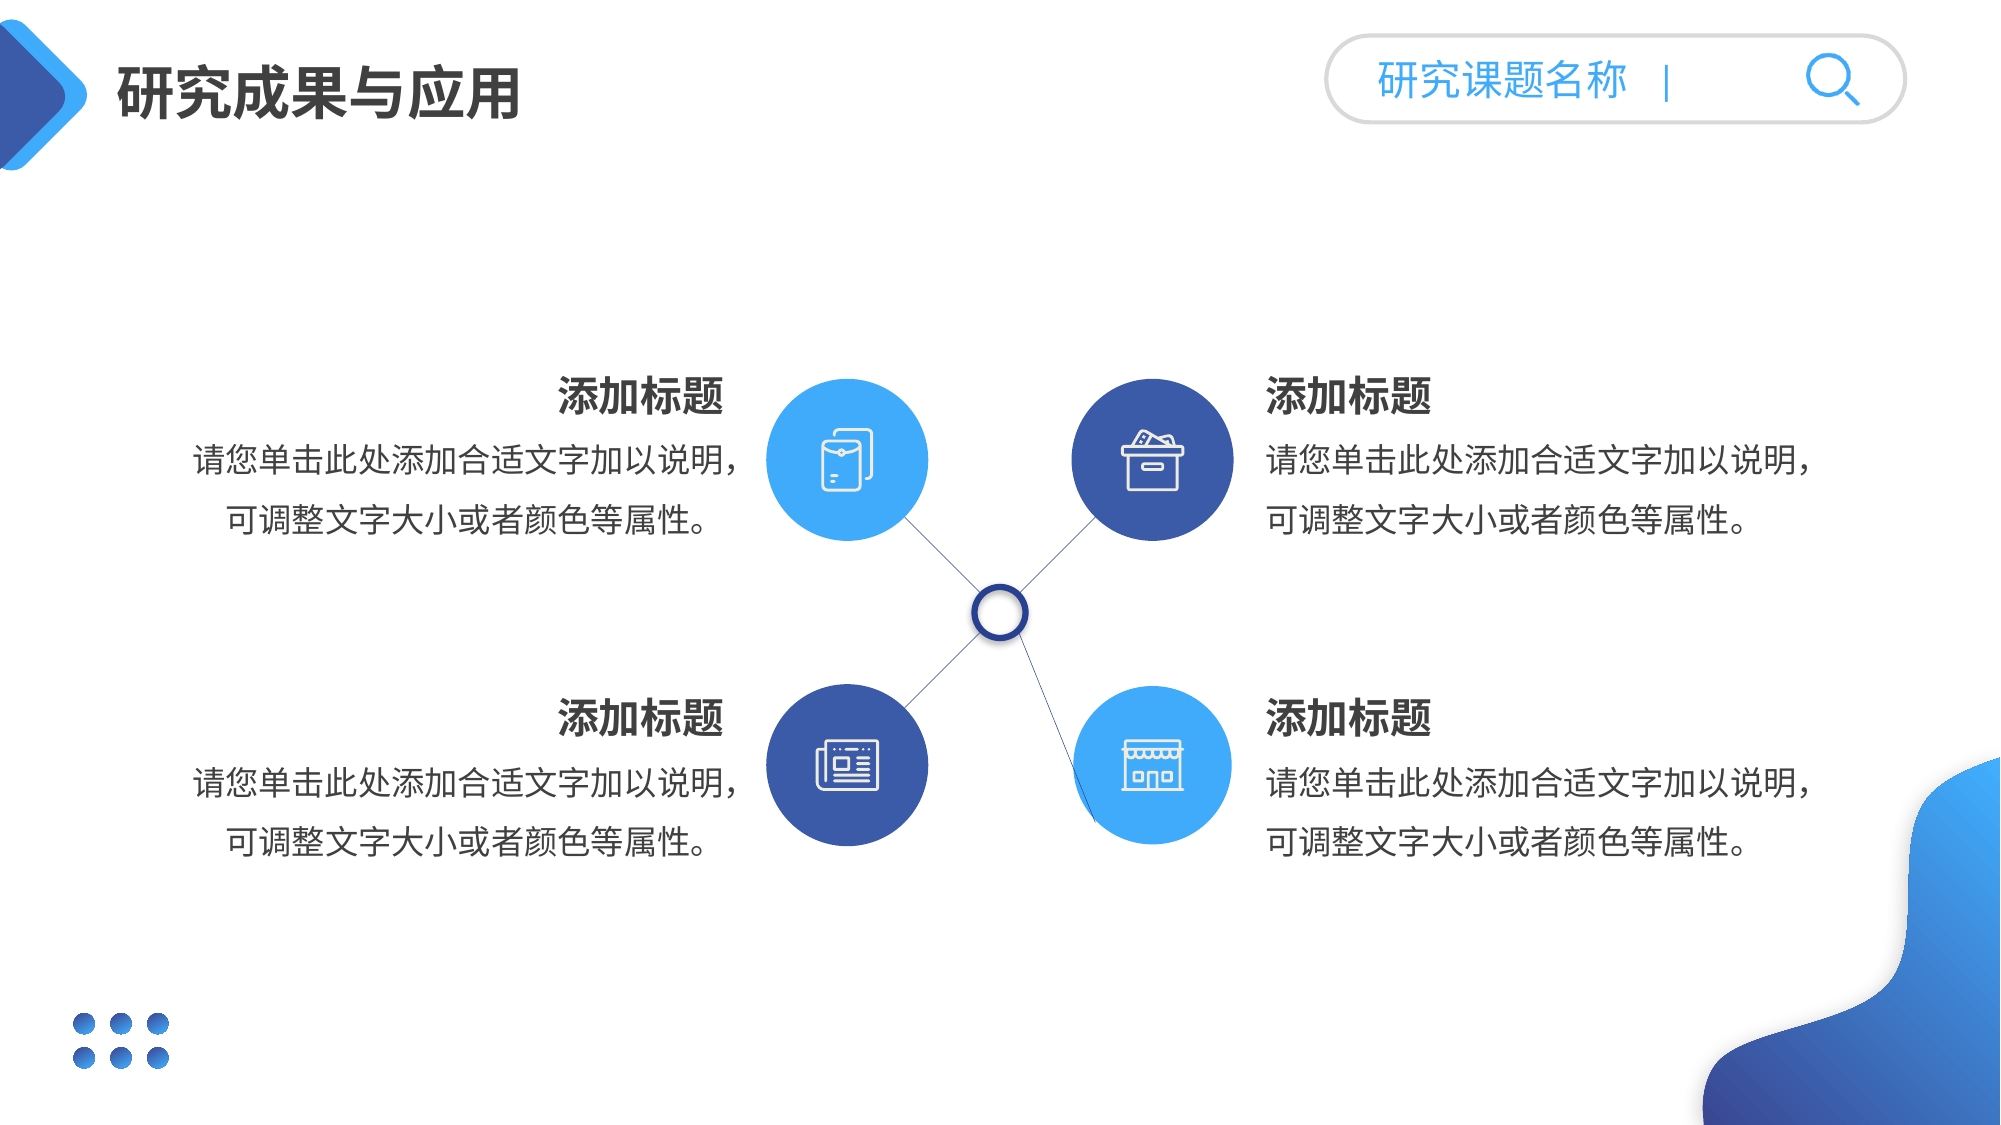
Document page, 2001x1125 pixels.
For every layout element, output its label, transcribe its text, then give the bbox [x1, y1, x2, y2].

text_box 添加标题 请您单击此处添加合适文字加以说明，可调整文字大小或者颜色等属性。 [183, 666, 725, 862]
text_box [1702, 757, 2000, 1125]
text_box 添加标题 请您单击此处添加合适文字加以说明，可调整文字大小或者颜色等属性。 [1265, 666, 1807, 862]
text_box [73, 1012, 169, 1069]
text_box 添加标题 请您单击此处添加合适文字加以说明，可调整文字大小或者颜色等属性。 [183, 344, 725, 540]
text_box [766, 378, 1234, 847]
text_box 添加标题 请您单击此处添加合适文字加以说明，可调整文字大小或者颜色等属性。 [1265, 344, 1807, 540]
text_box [1325, 35, 1906, 123]
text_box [0, 35, 542, 157]
